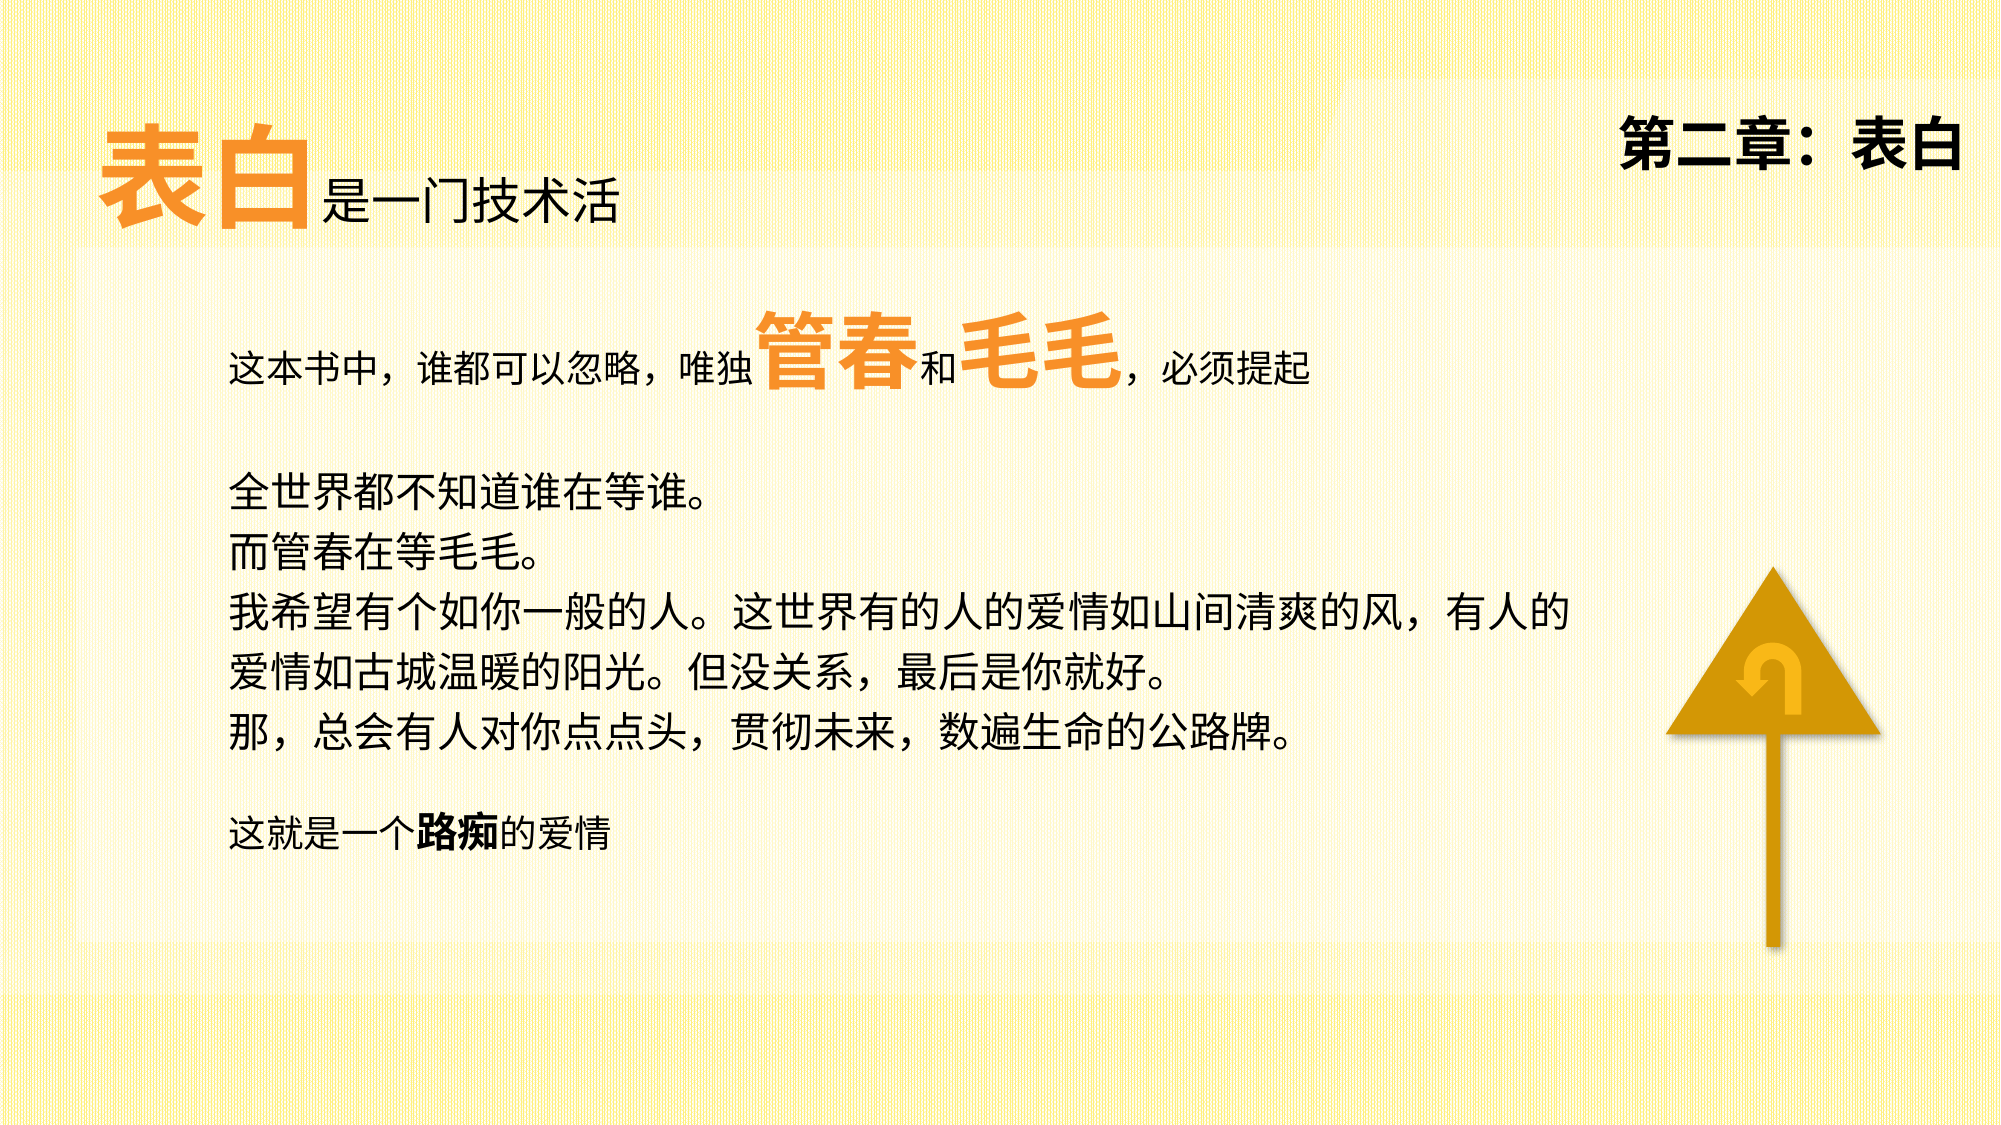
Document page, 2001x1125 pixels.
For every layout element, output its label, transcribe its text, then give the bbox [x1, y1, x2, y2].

text_box [1663, 564, 1883, 948]
text_box [1733, 641, 1803, 716]
text_box 第二章：表白 [1602, 99, 2000, 185]
text_box 这就是一个路痴的爱情 [213, 798, 779, 864]
text_box 表白是一门技术活 [81, 99, 803, 250]
text_box 这本书中，谁都可以忽略，唯独管春和毛毛，必须提起 [213, 291, 1630, 407]
text_box 全世界都不知道谁在等谁。 而管春在等毛毛。 我希望有个如你一般的人。这世界有的人的爱情如山间清爽的风，有人的爱情如古城温暖的阳光。但没关系，最后是你就好。 那，总会有人对你点点头，贯彻未来，数遍生命的公路牌。 [213, 448, 1587, 763]
